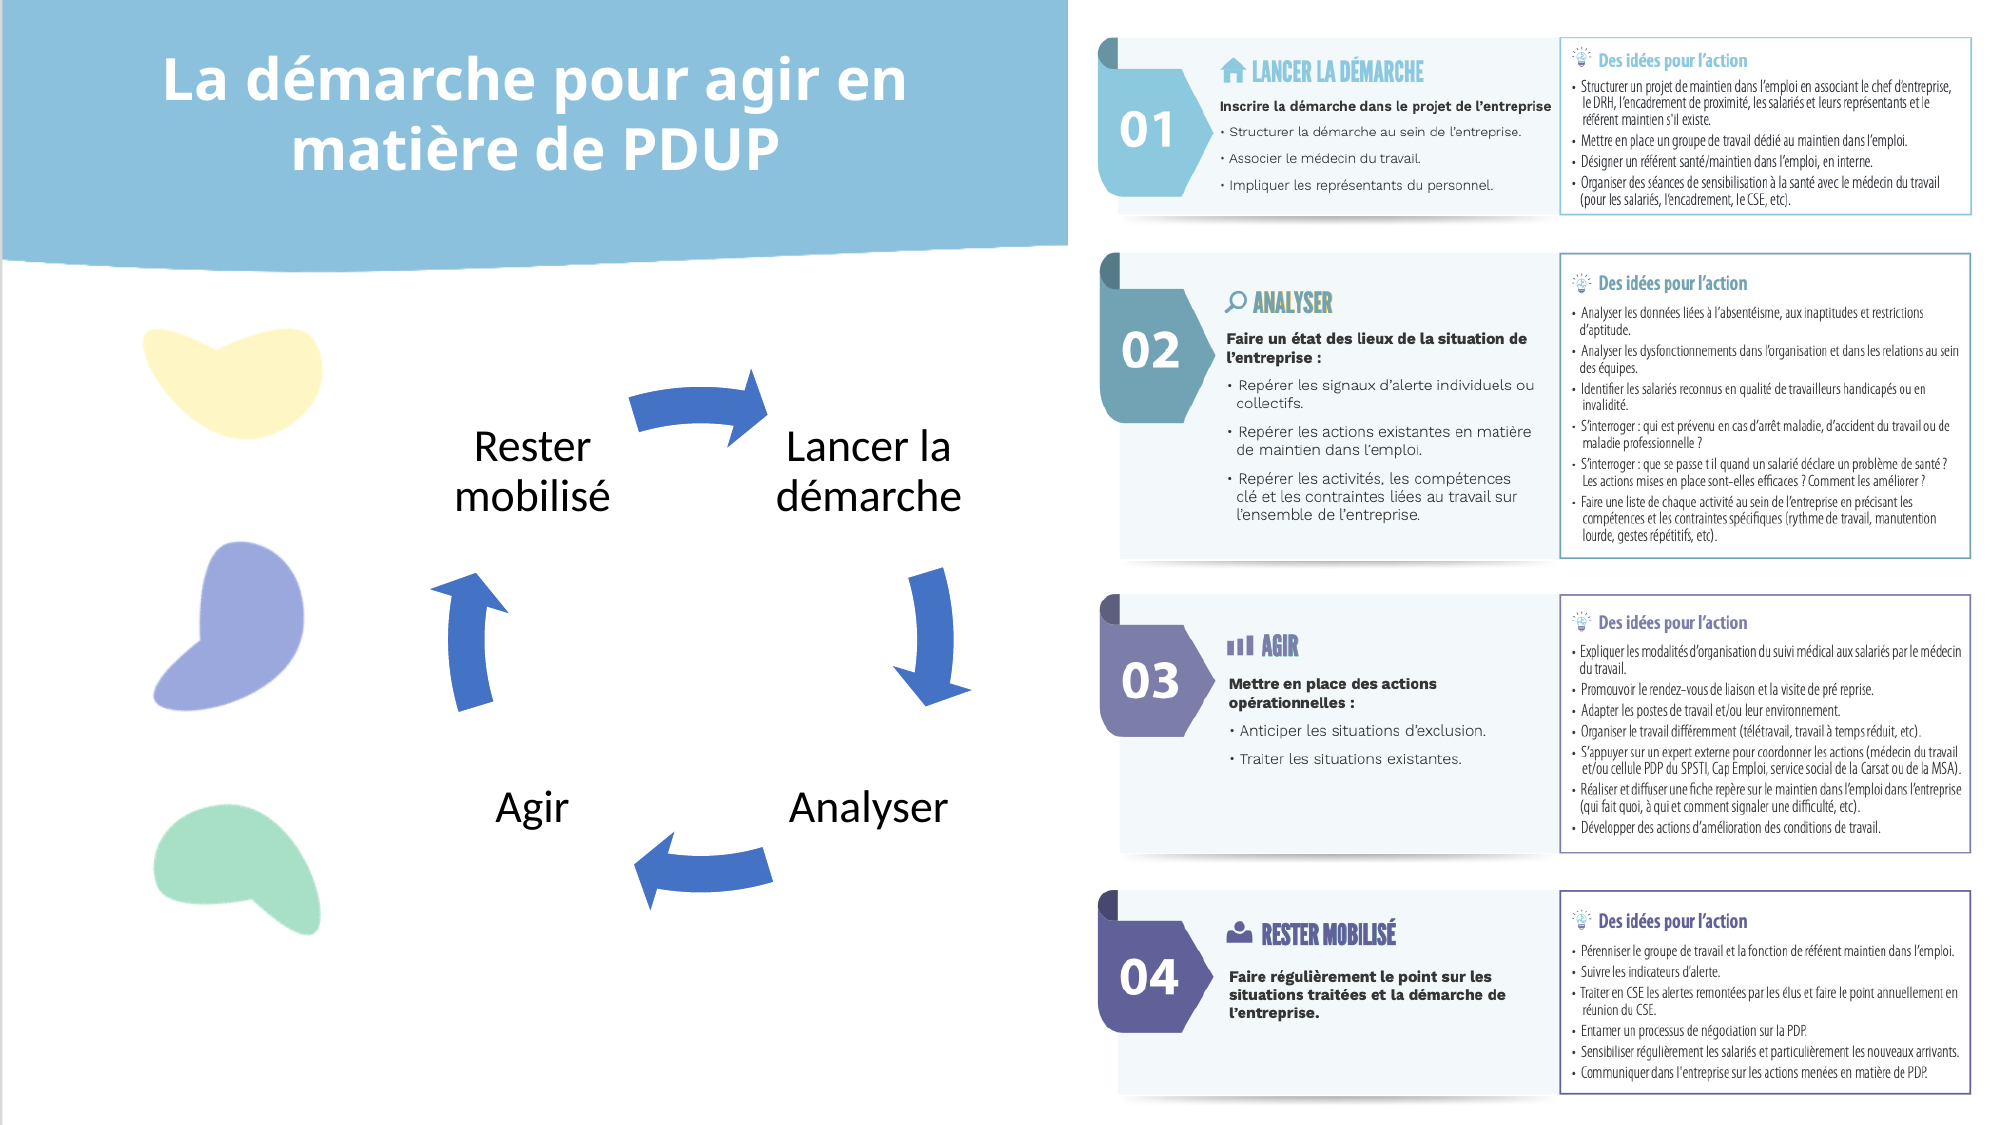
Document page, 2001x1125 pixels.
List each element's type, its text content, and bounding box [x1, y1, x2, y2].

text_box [333, 359, 1069, 920]
picture [0, 0, 2000, 1125]
text_box La démarche pour agir en matière de PDUP [71, 34, 1000, 190]
